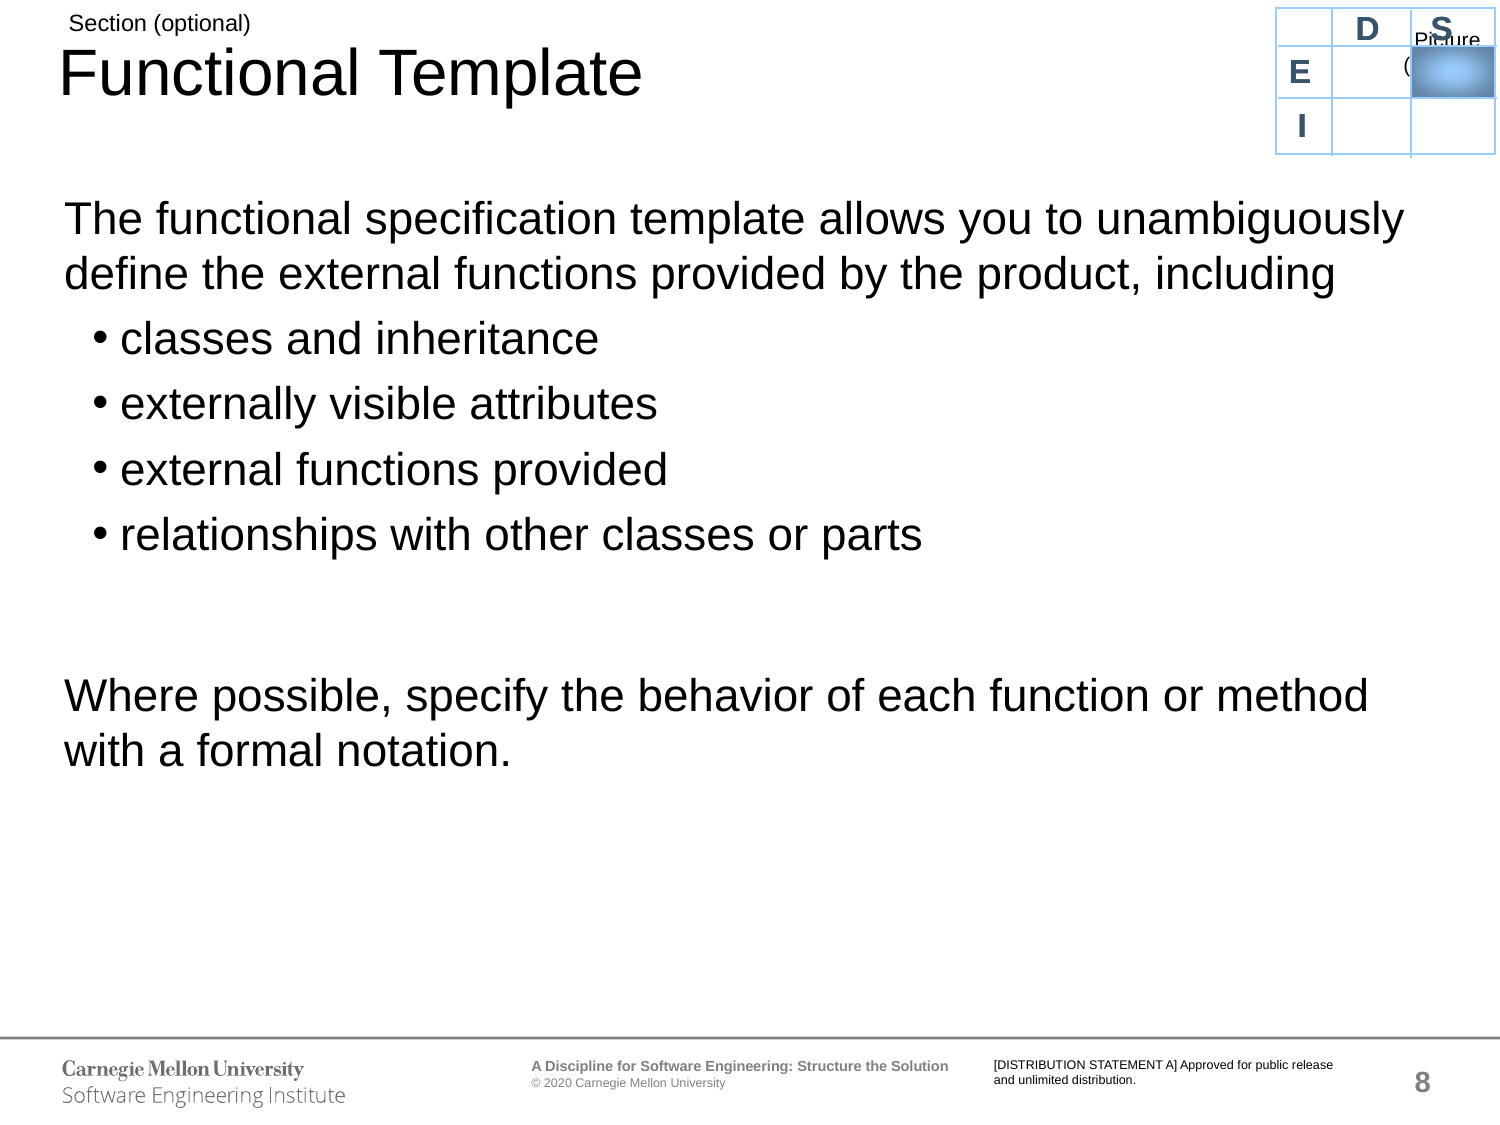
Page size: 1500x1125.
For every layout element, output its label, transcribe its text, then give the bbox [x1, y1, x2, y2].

picture [1273, 0, 1500, 162]
title Functional Template [58, 38, 935, 131]
list The functional specification template allows you to unambiguously define the external functions provided by the product, including classes and inheritance externally visible attributes external functions provided relationships with other classes or parts Where possible, specify the behavior of each function or method with a formal notation. [64, 188, 1454, 939]
